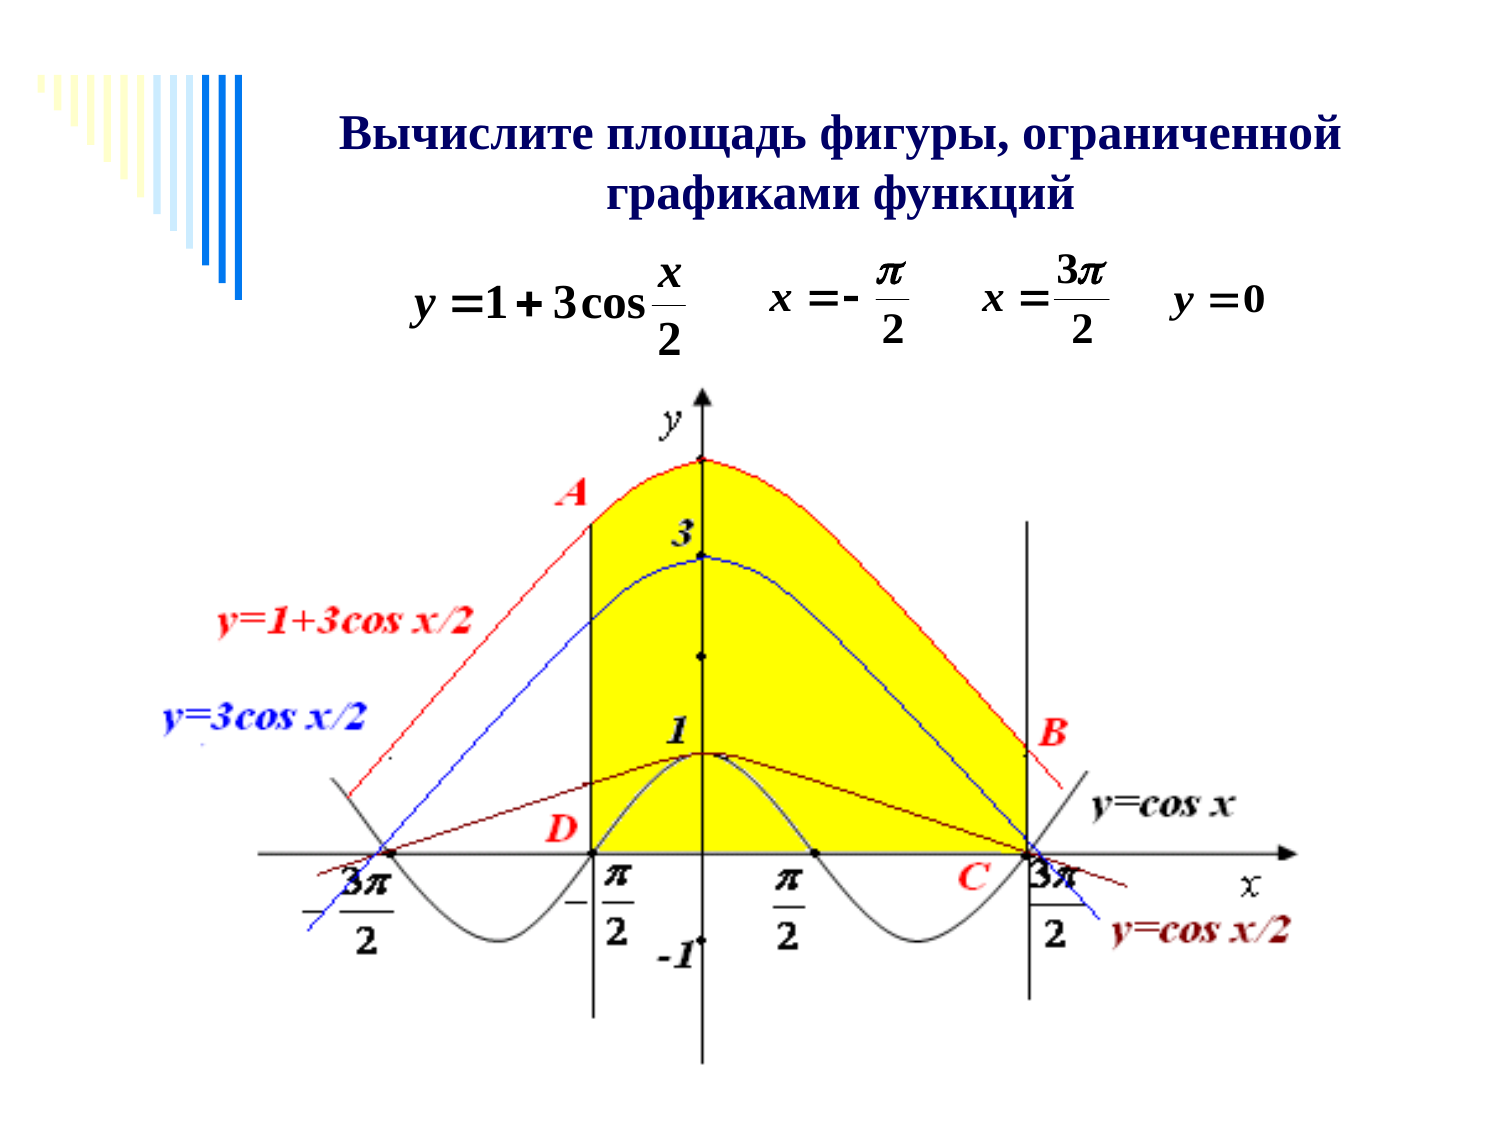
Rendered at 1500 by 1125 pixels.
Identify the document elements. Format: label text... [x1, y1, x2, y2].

picture [147, 373, 1341, 1083]
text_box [1163, 278, 1271, 327]
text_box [974, 243, 1117, 350]
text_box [403, 242, 692, 362]
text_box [761, 243, 916, 350]
title Вычислите площадь фигуры, ограниченной графиками функций [265, 77, 1416, 241]
